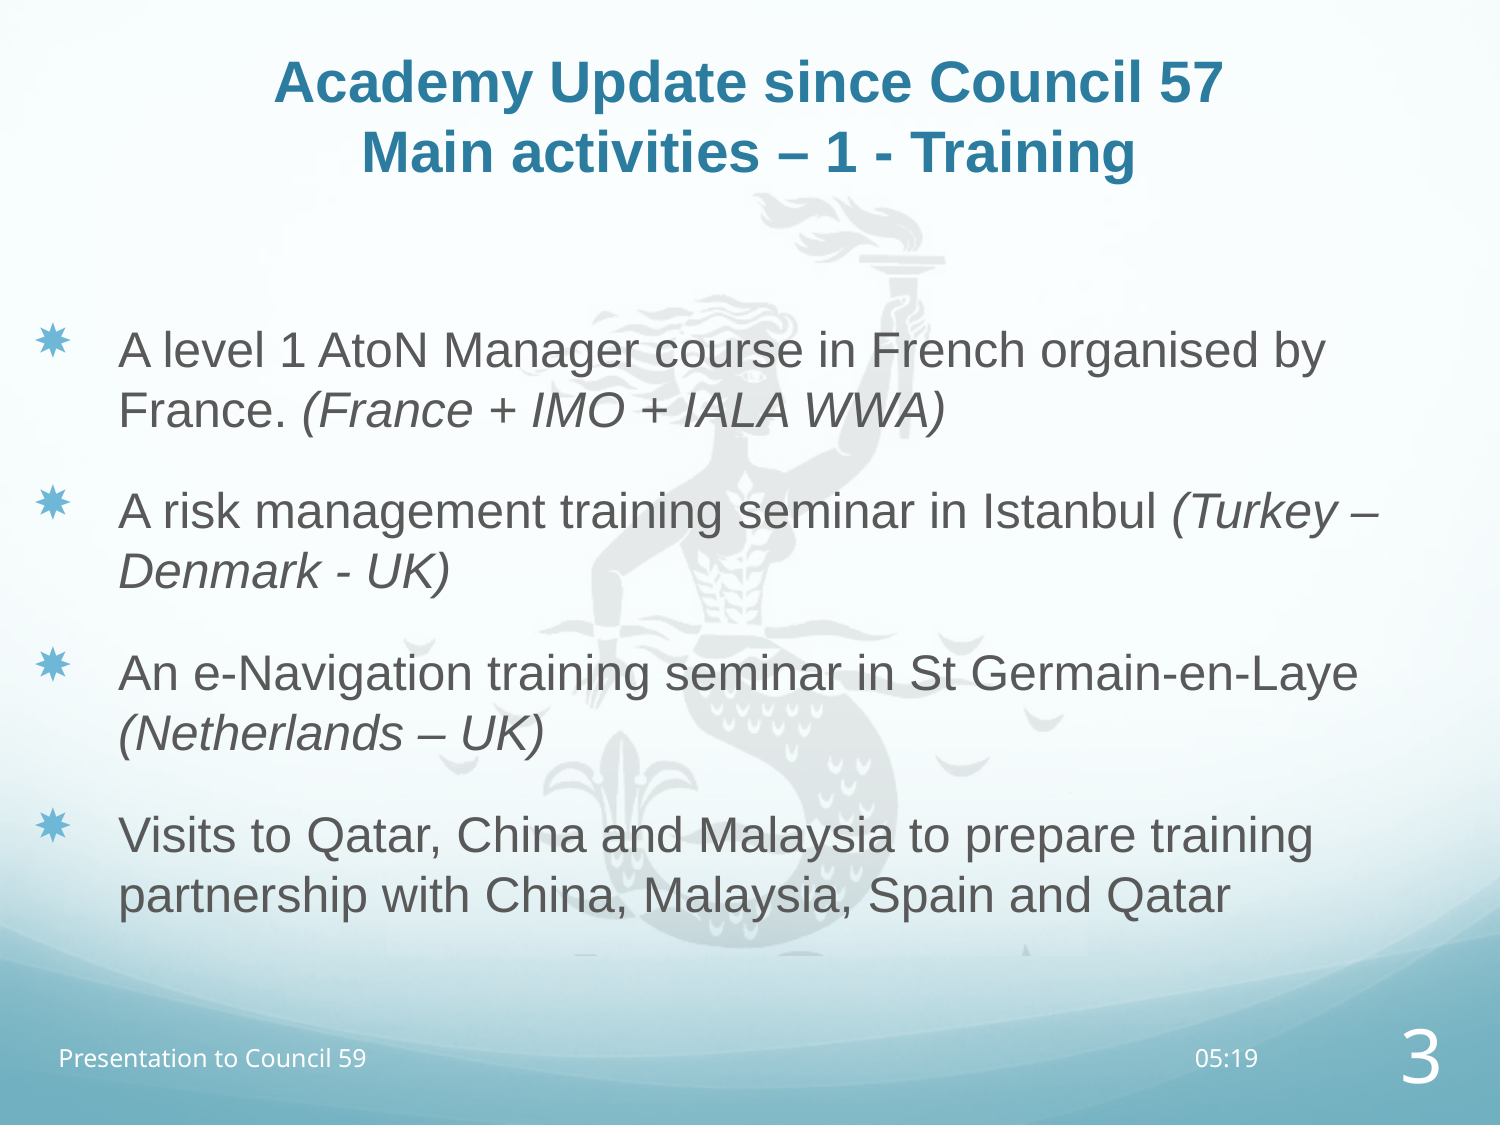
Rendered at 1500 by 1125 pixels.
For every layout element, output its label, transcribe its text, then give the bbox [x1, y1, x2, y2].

slide_number 3 [1295, 1029, 1459, 1090]
footer Presentation to Council 59 [43, 1029, 838, 1090]
list A level 1 AtoN Manager course in French organised by France. (France + IMO + IALA WWA) A risk management training seminar in Istanbul (Turkey – Denmark - UK) An e-Navigation training seminar in St Germain-en-Laye (Netherlands – UK) Visits to Qatar, China and Malaysia to prepare training partnership with China, Malaysia, Spain and Qatar [15, 207, 1500, 1038]
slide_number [923, 1029, 1274, 1090]
title Academy Update since Council 57 Main activities – 1 - Training [75, 35, 1425, 193]
